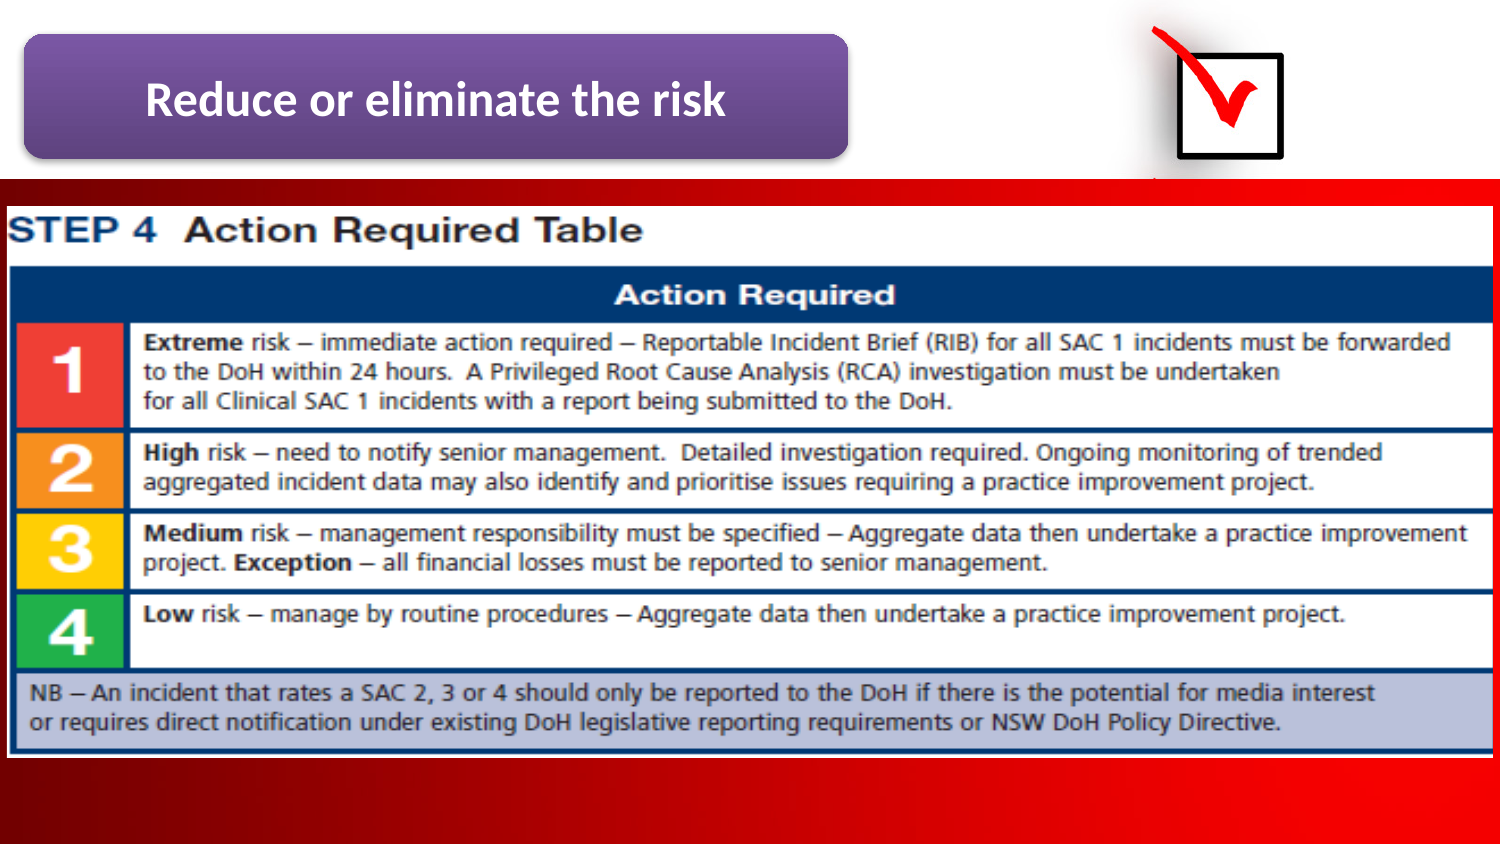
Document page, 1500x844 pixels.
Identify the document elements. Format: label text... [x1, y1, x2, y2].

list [6, 206, 1494, 758]
picture [0, 0, 1500, 844]
text_box Reduce or eliminate the risk [23, 33, 849, 160]
